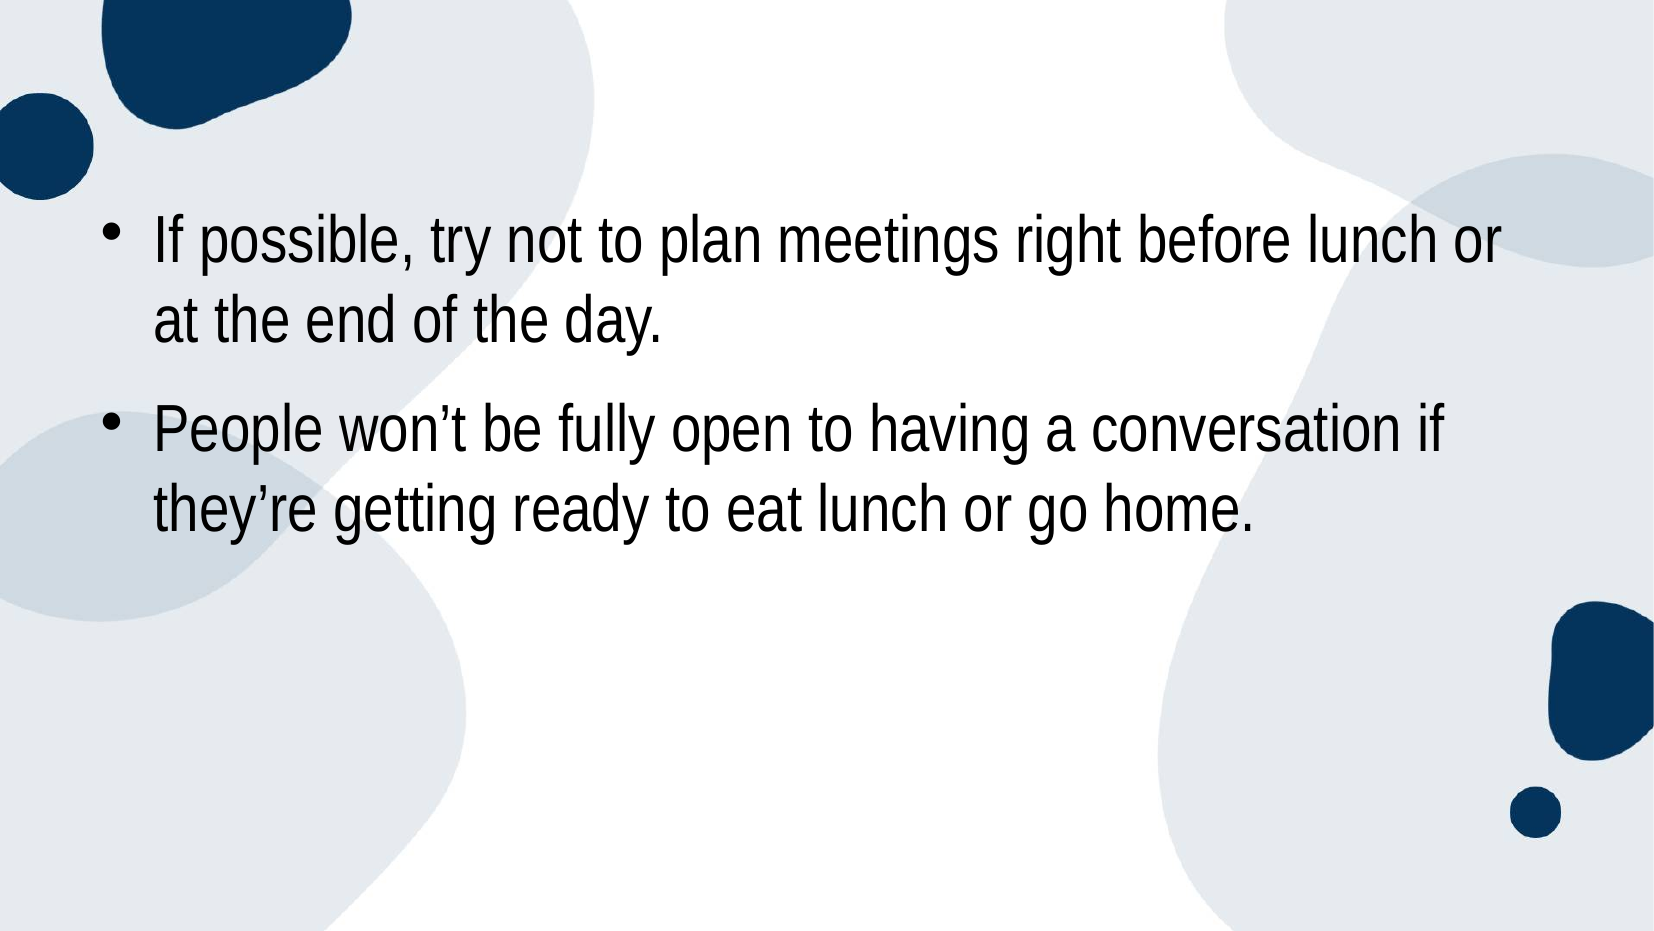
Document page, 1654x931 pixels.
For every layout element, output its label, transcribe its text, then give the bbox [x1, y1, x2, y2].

list If possible, try not to plan meetings right before lunch or at the end of the day. People won’t be fully open to having a conversation if they’re getting ready to eat lunch or go home. [82, 195, 1560, 735]
picture [0, 0, 1654, 931]
